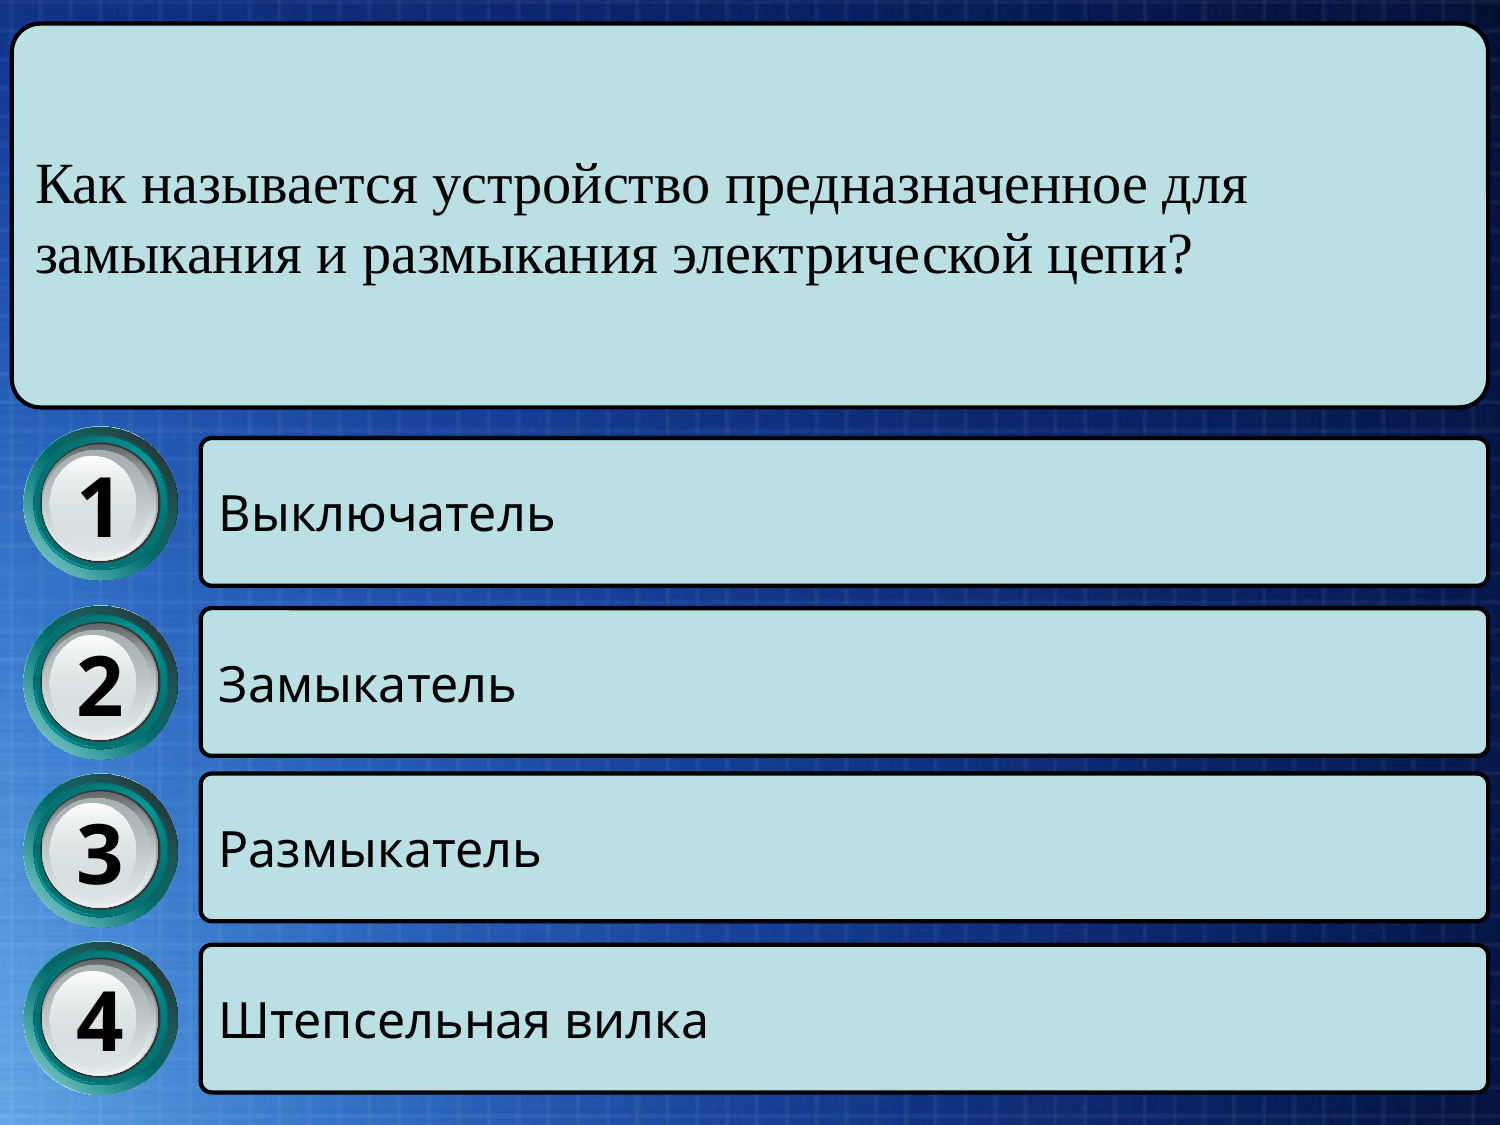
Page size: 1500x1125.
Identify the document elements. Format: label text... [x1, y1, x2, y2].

text_box Выключатель [198, 435, 1491, 588]
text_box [23, 605, 178, 760]
text_box Штепсельная вилка [198, 942, 1491, 1095]
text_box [23, 426, 178, 581]
text_box Как называется устройство предназначенное для замыкания и размыкания электрической цепи? [9, 21, 1491, 410]
text_box Размыкатель [198, 771, 1491, 924]
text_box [23, 773, 178, 928]
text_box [23, 941, 178, 1096]
text_box Замыкатель [198, 606, 1491, 758]
picture [0, 0, 1500, 1125]
